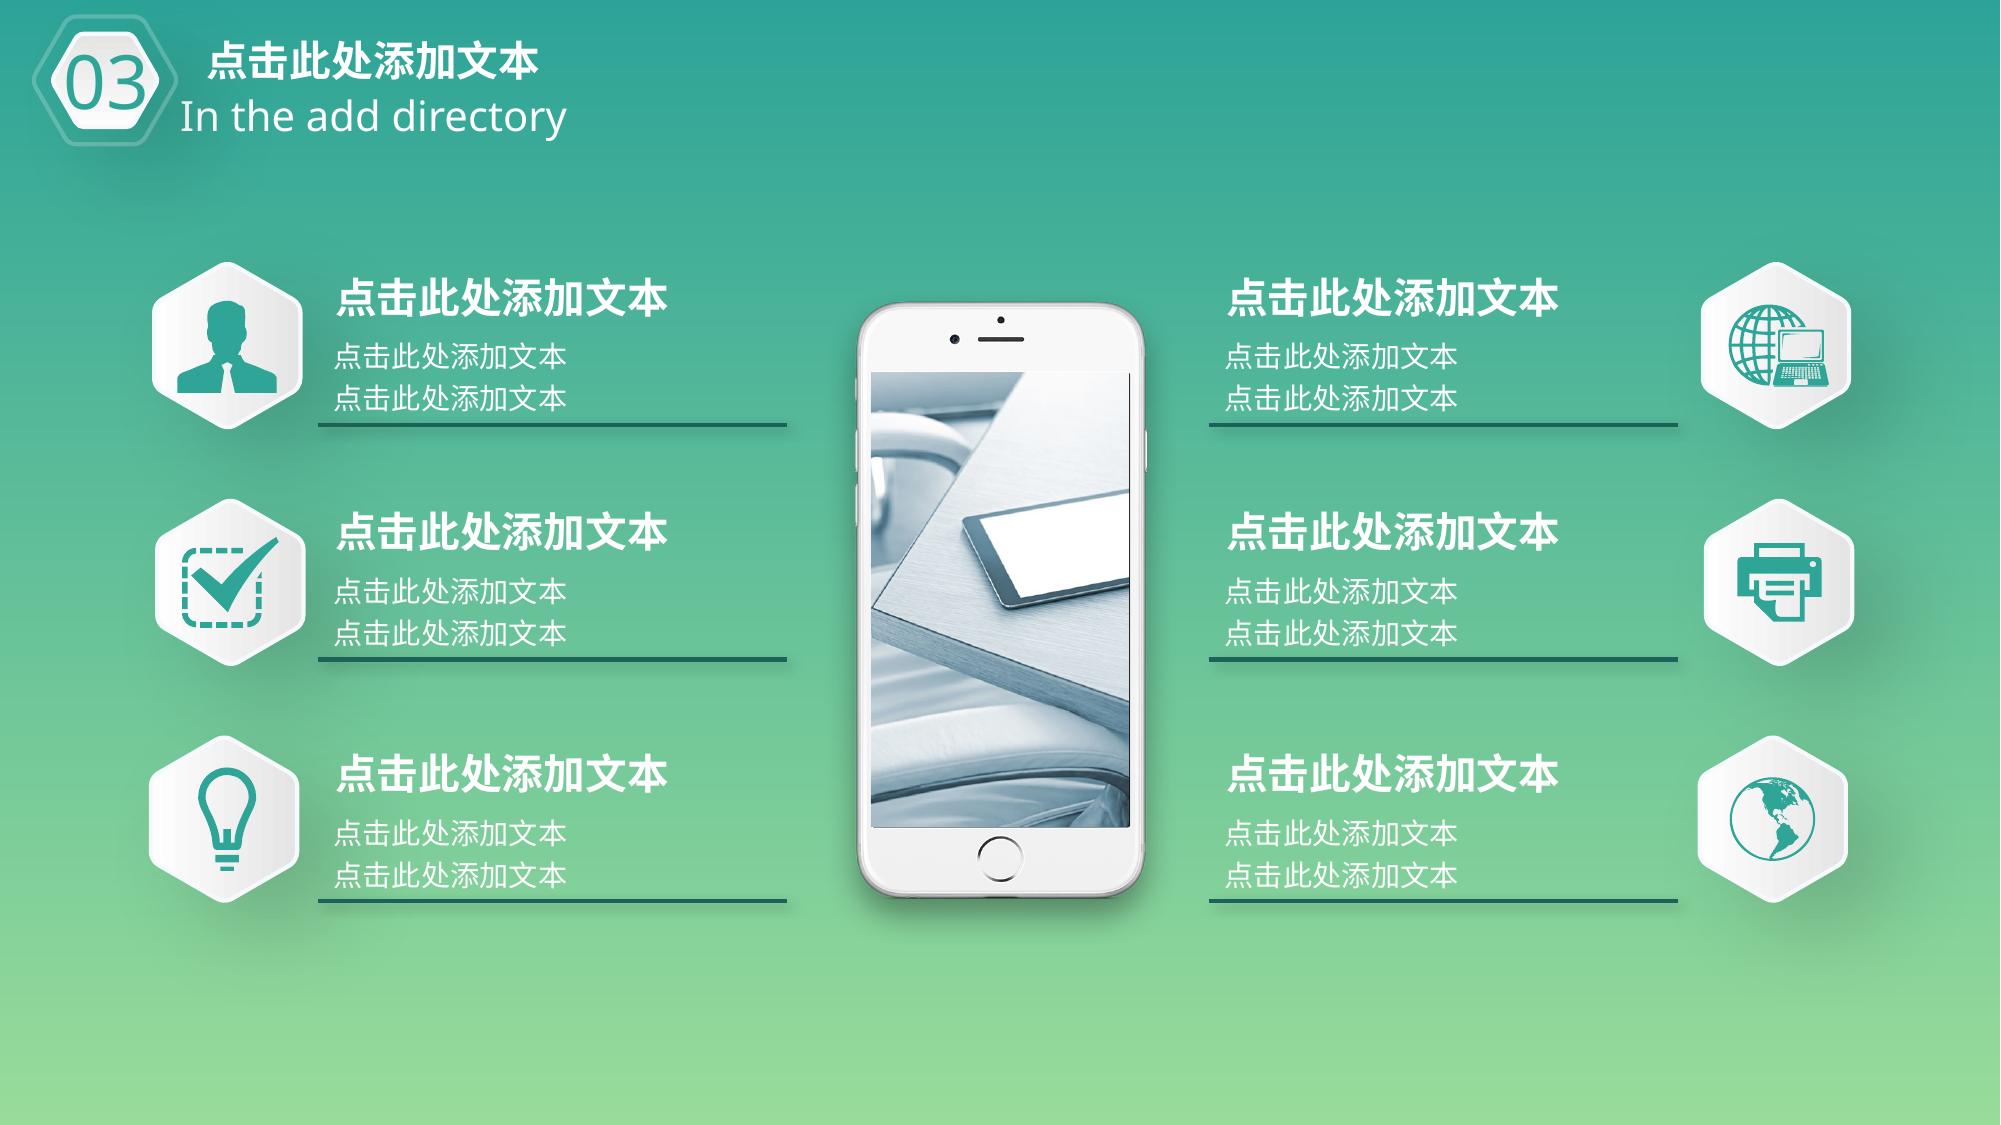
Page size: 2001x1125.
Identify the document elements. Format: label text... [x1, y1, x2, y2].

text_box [154, 264, 301, 428]
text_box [1702, 264, 1850, 428]
text_box 点击此处添加文本 [320, 498, 521, 558]
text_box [1699, 737, 1846, 901]
text_box 点击此处添加文本 [1480, 264, 1576, 329]
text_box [1705, 500, 1853, 664]
text_box 点击此处添加文本 [320, 264, 521, 324]
text_box 点击此处添加文本 [191, 27, 556, 82]
text_box 点击此处添加文本 点击此处添加文本 [318, 558, 521, 657]
text_box 点击此处添加文本 [1480, 498, 1576, 564]
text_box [521, 257, 1480, 978]
text_box 点击此处添加文本 点击此处添加文本 [318, 324, 521, 423]
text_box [34, 16, 177, 145]
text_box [150, 737, 298, 901]
text_box In the add directory [223, 82, 582, 148]
text_box 点击此处添加文本 [1480, 740, 1576, 806]
text_box 点击此处添加文本 [320, 740, 521, 800]
text_box 点击此处添加文本 点击此处添加文本 [318, 800, 521, 899]
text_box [157, 500, 304, 664]
